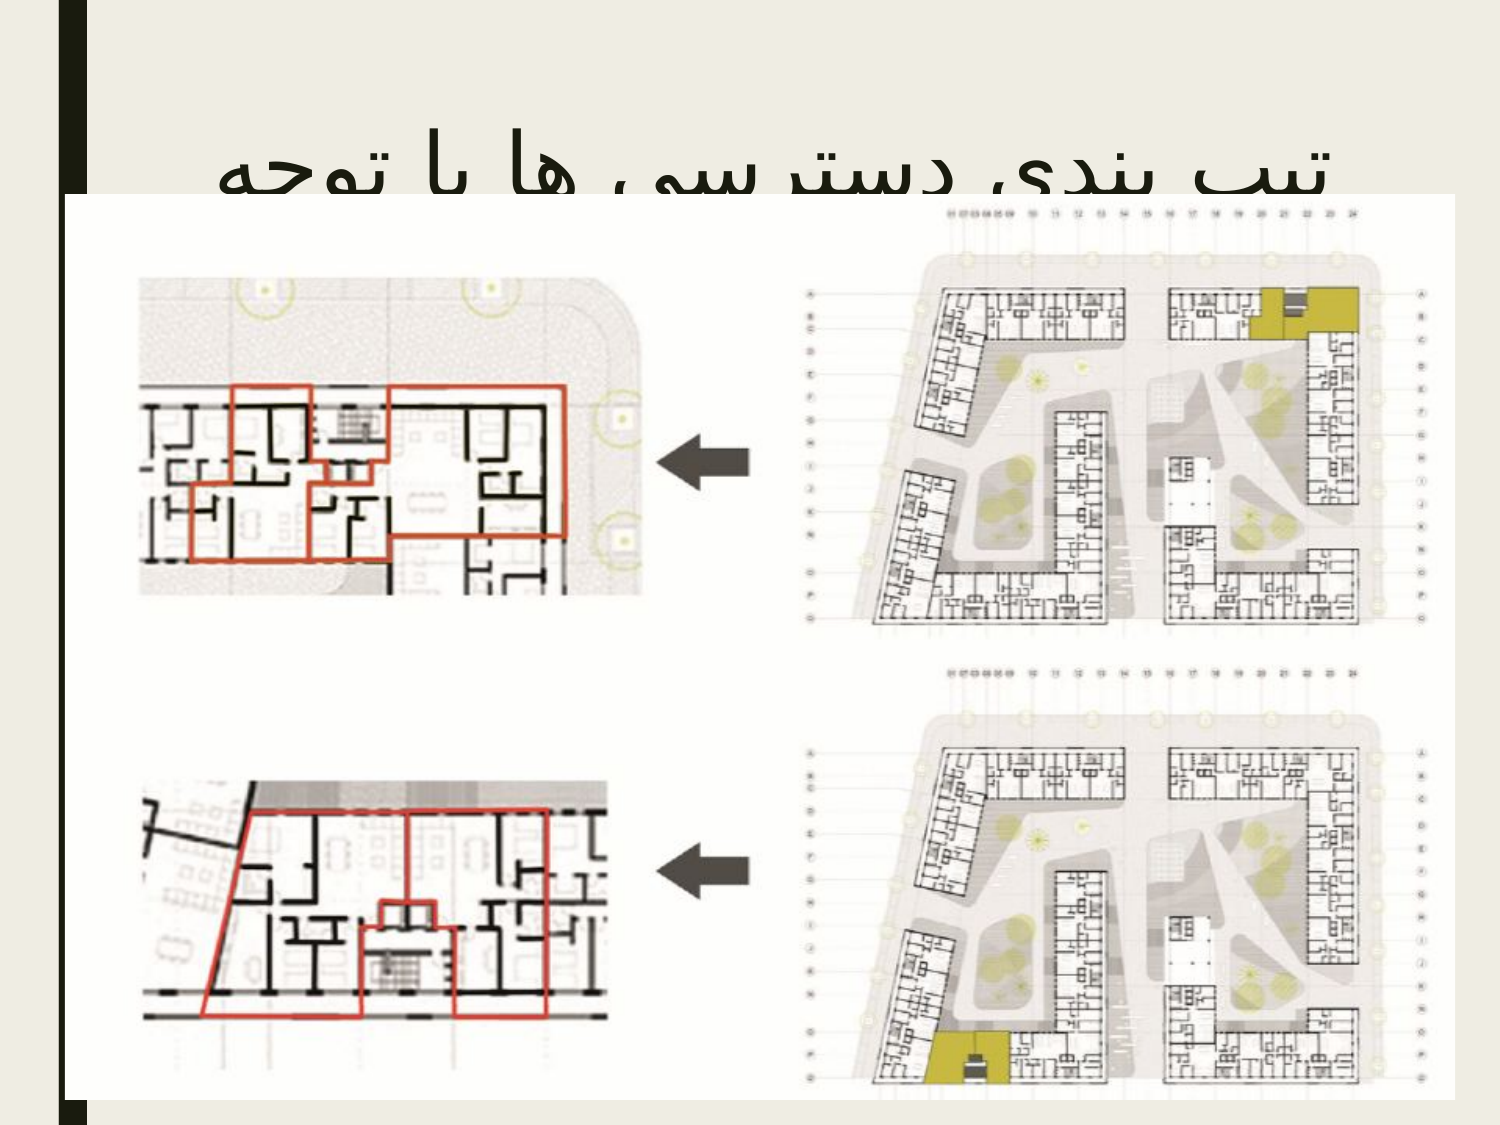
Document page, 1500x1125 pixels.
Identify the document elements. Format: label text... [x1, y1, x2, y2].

title تبپ بندی دسترسی ها با توجه به راه پله: [168, 112, 1351, 194]
picture [64, 194, 1456, 1100]
